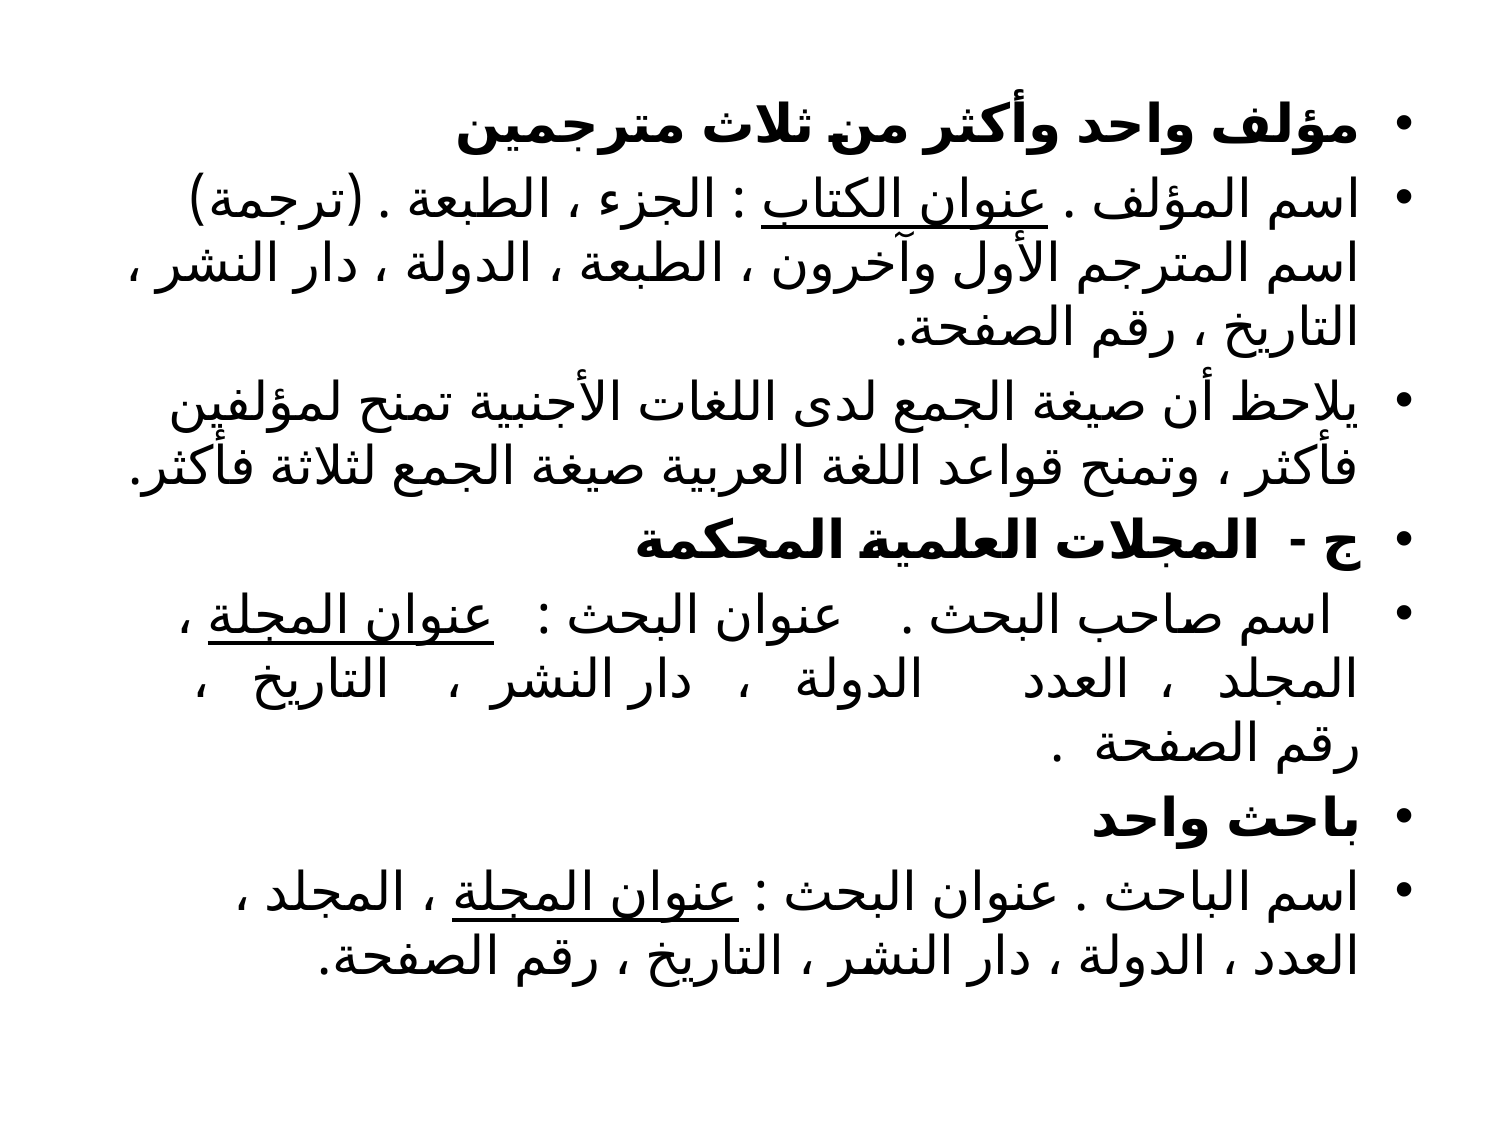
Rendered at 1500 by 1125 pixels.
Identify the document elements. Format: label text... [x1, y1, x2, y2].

list مؤلف واحد وأكثر من ثلاث مترجمين اسم المؤلف . عنوان الكتاب : الجزء ، الطبعة . (ترجمة) اسم المترجم الأول وآخرون ، الطبعة ، الدولة ، دار النشر ، التاريخ ، رقم الصفحة. يلاحظ أن صيغة الجمع لدى اللغات الأجنبية تمنح لمؤلفين فأكثر ، وتمنح قواعد اللغة العربية صيغة الجمع لثلاثة فأكثر. ج - المجلات العلمية المحكمة اسم صاحب البحث . عنوان البحث : عنوان المجلة ، المجلد ، العدد الدولة ، دار النشر ، التاريخ ، رقم الصفحة . باحث واحد اسم الباحث . عنوان البحث : عنوان المجلة ، المجلد ، العدد ، الدولة ، دار النشر ، التاريخ ، رقم الصفحة. [75, 82, 1425, 1005]
